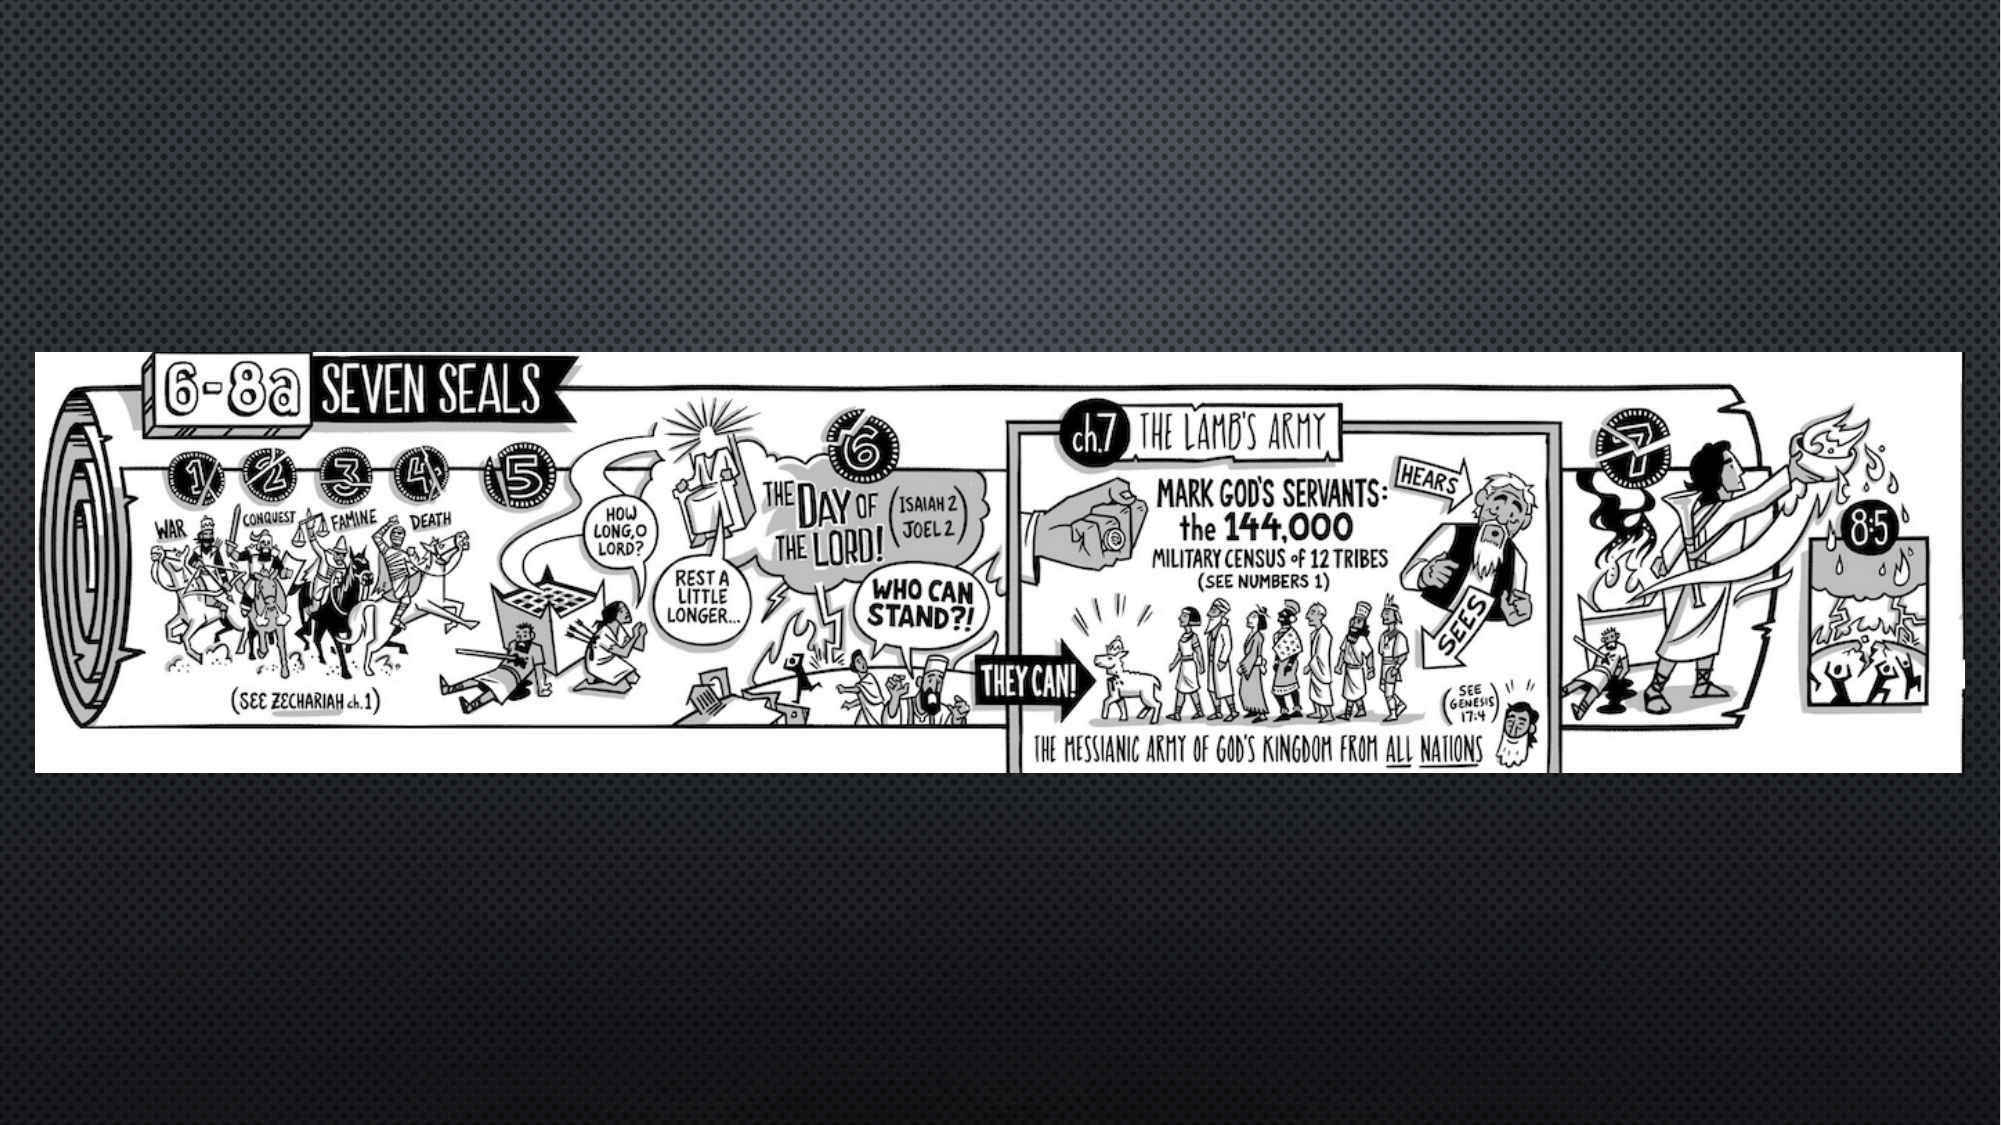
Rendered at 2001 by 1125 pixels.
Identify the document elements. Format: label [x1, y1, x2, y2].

picture [35, 352, 1965, 773]
